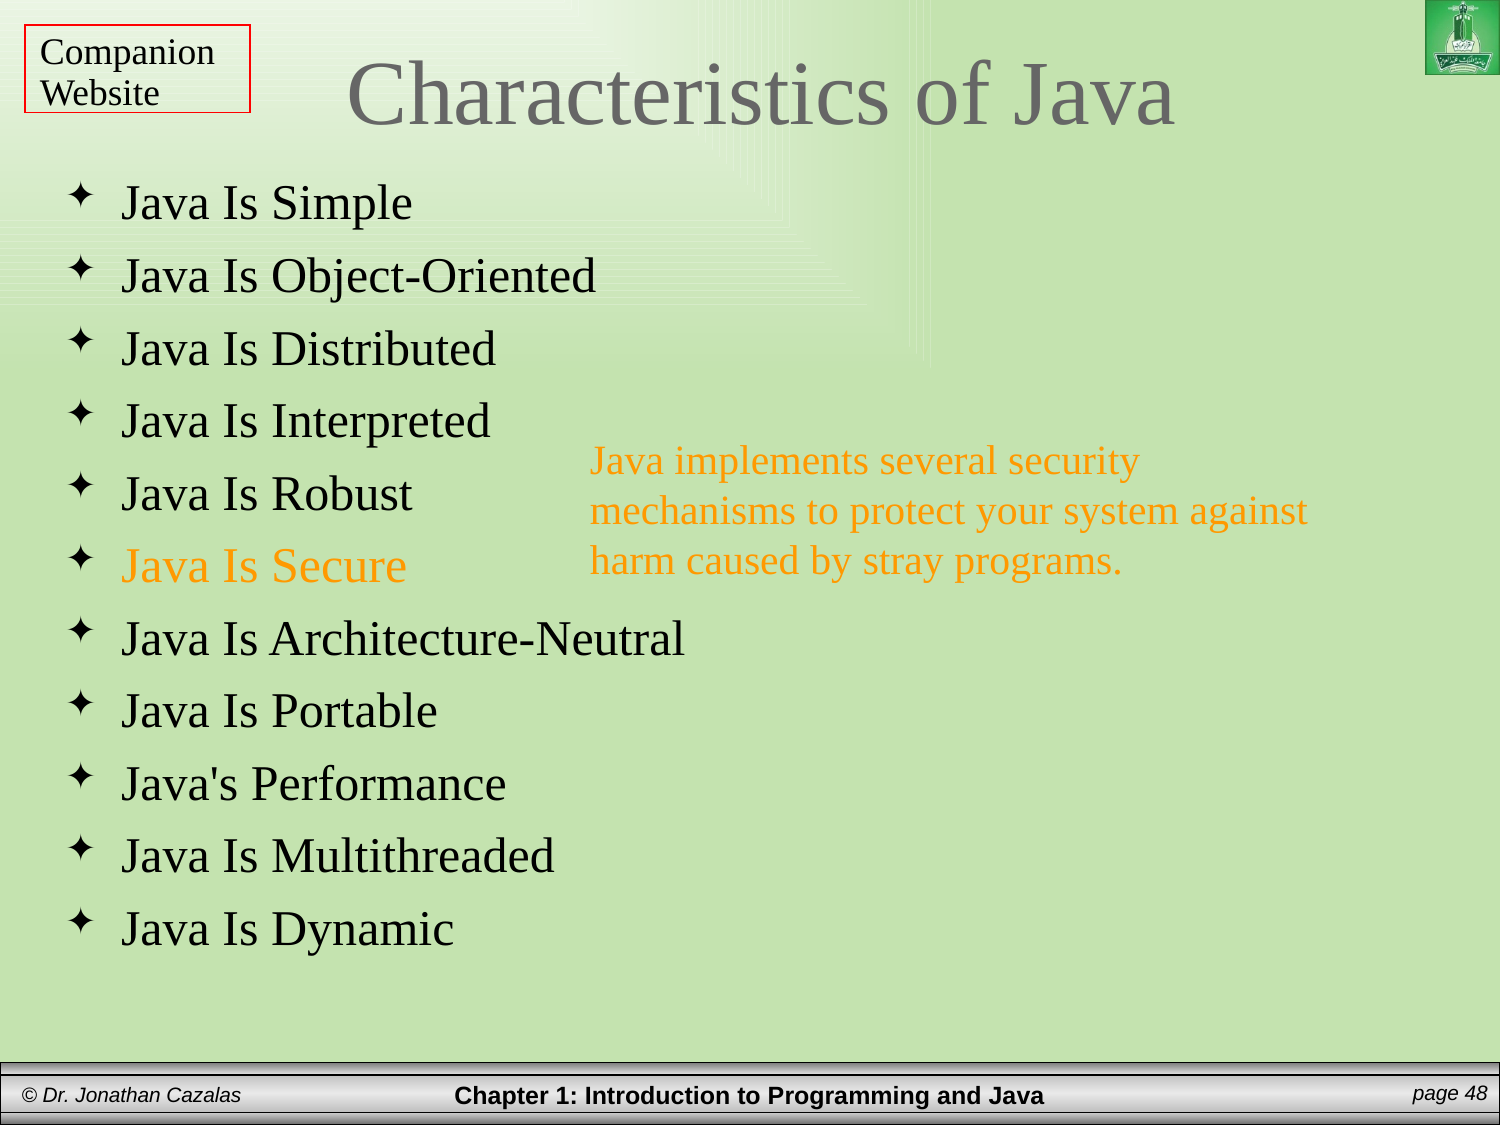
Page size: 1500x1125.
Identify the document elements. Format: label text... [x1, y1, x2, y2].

text_box Java Is Simple Java Is Object-Oriented Java Is Distributed Java Is Interpreted Java Is Robust Java Is Secure Java Is Architecture-Neutral Java Is Portable Java's Performance Java Is Multithreaded Java Is Dynamic [49, 162, 713, 1025]
text_box Companion Website [24, 24, 250, 113]
text_box Characteristics of Java [112, 37, 1413, 138]
text_box Java implements several security mechanisms to protect your system against harm caused by stray programs. [574, 425, 1325, 591]
picture [1425, 0, 1500, 75]
